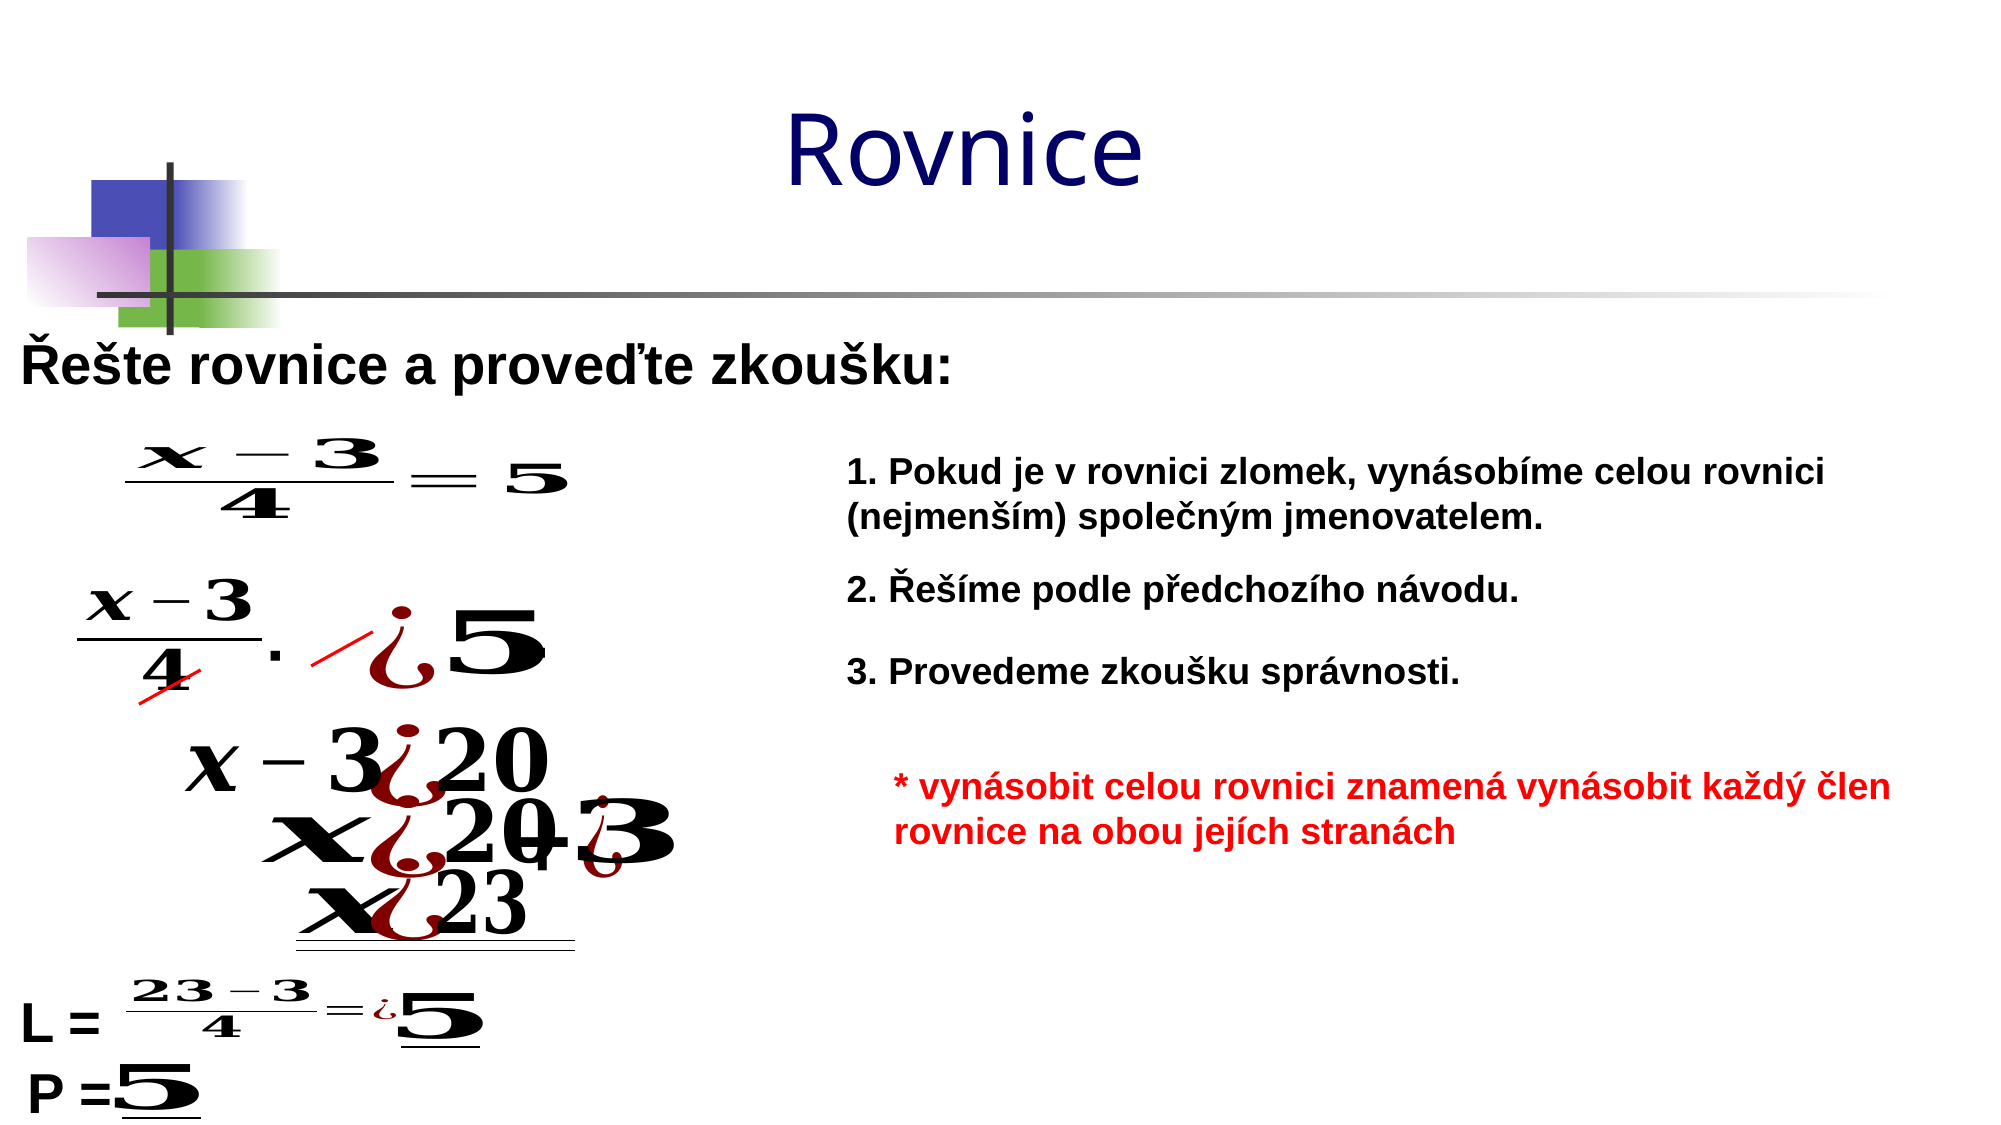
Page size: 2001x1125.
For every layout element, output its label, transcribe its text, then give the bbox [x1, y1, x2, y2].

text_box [310, 631, 374, 667]
text_box 1. Pokud je v rovnici zlomek, vynásobíme celou rovnici (nejmenším) společným jmenovatelem. [826, 436, 2000, 537]
text_box L = [0, 984, 132, 1056]
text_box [138, 669, 201, 705]
title Rovnice [172, 58, 1757, 232]
text_box ∙ [246, 601, 305, 702]
text_box 3. Provedeme zkoušku správnosti. [826, 619, 2000, 720]
text_box * vynásobit celou rovnici znamená vynásobit každý člen rovnice na obou jejích stranách [873, 751, 2000, 862]
text_box ∙ [511, 598, 570, 699]
text_box P = [7, 1055, 139, 1125]
text_box 2. Řešíme podle předchozího návodu. [826, 537, 2000, 619]
text_box Řešte rovnice a proveďte zkoušku: [0, 326, 1083, 398]
